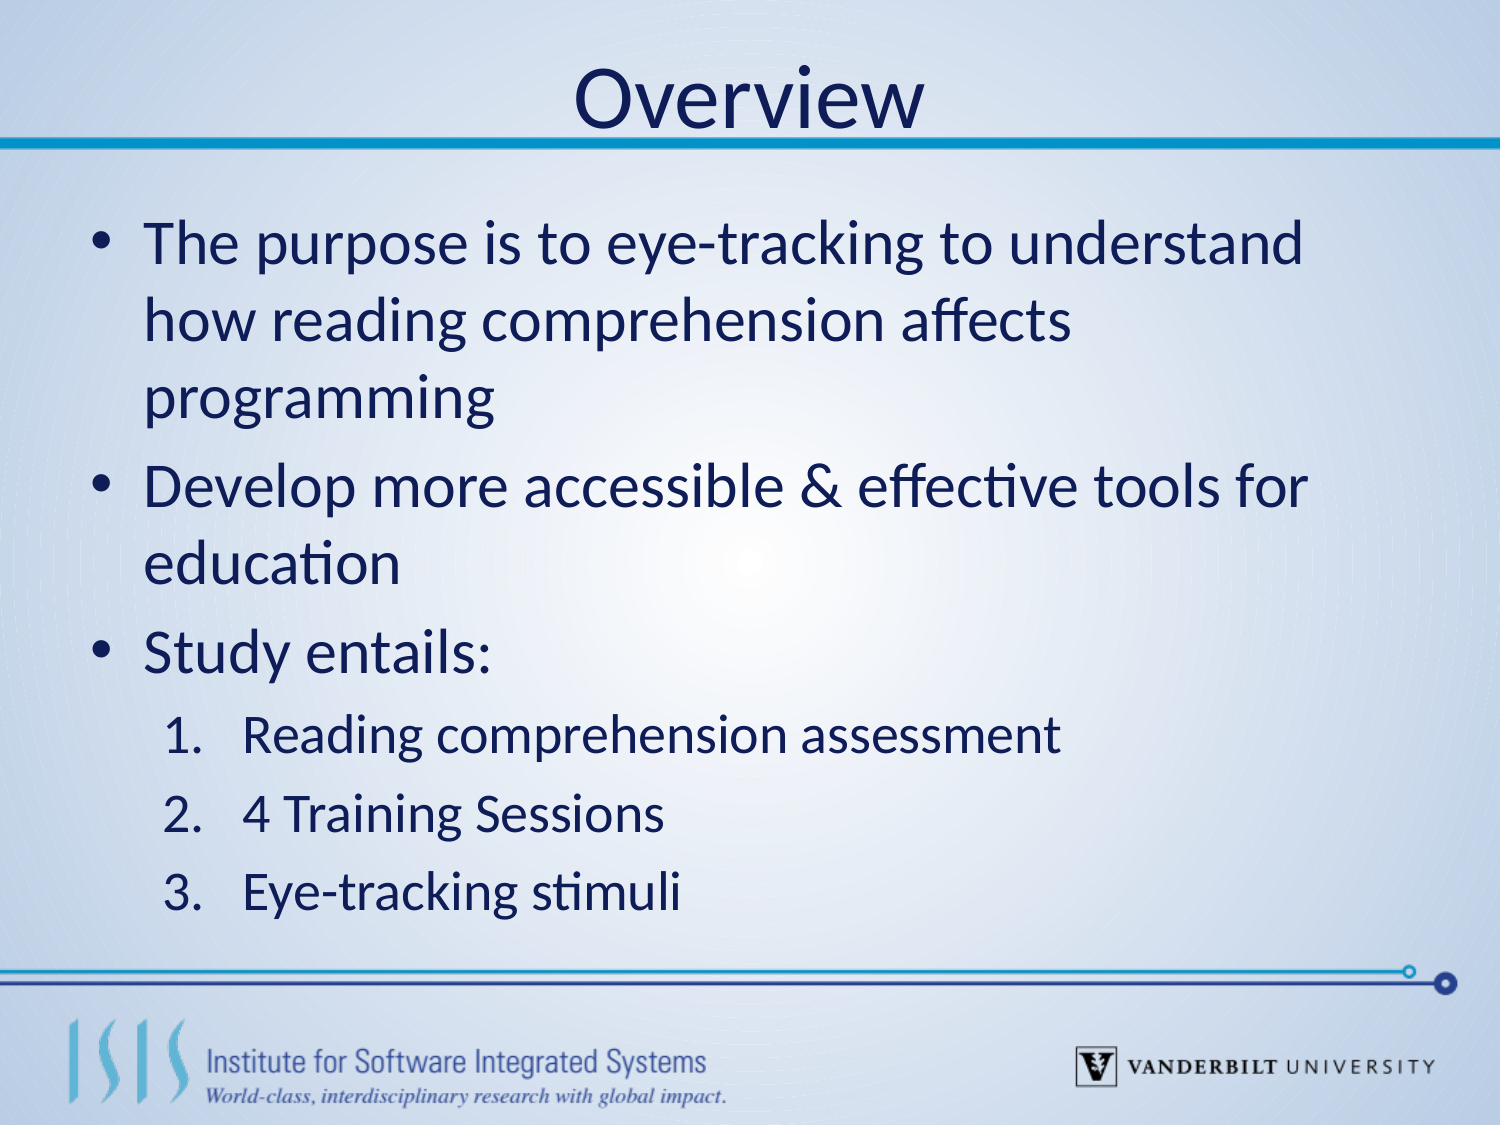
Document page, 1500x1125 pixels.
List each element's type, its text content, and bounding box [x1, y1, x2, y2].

title Overview [75, 29, 1425, 155]
list The purpose is to eye-tracking to understand how reading comprehension affects programming Develop more accessible & effective tools for education Study entails: Reading comprehension assessment 4 Training Sessions Eye-tracking stimuli [75, 193, 1425, 936]
